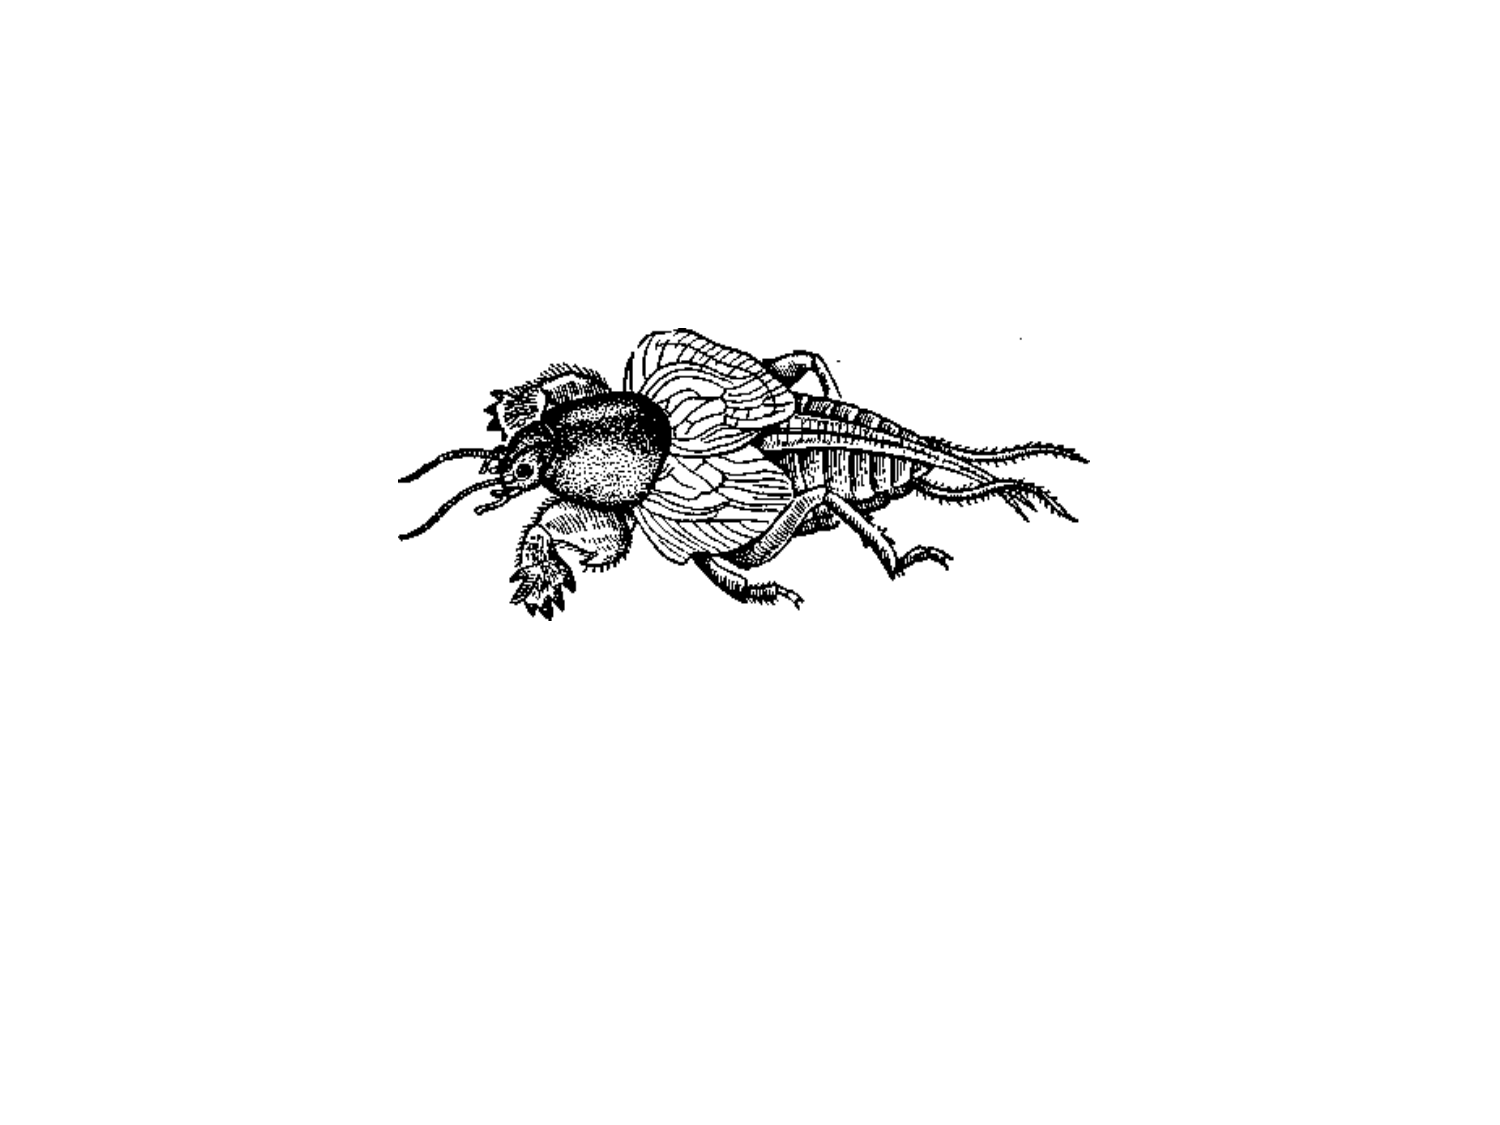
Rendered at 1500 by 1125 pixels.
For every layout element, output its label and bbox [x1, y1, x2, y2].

picture [398, 327, 1091, 622]
